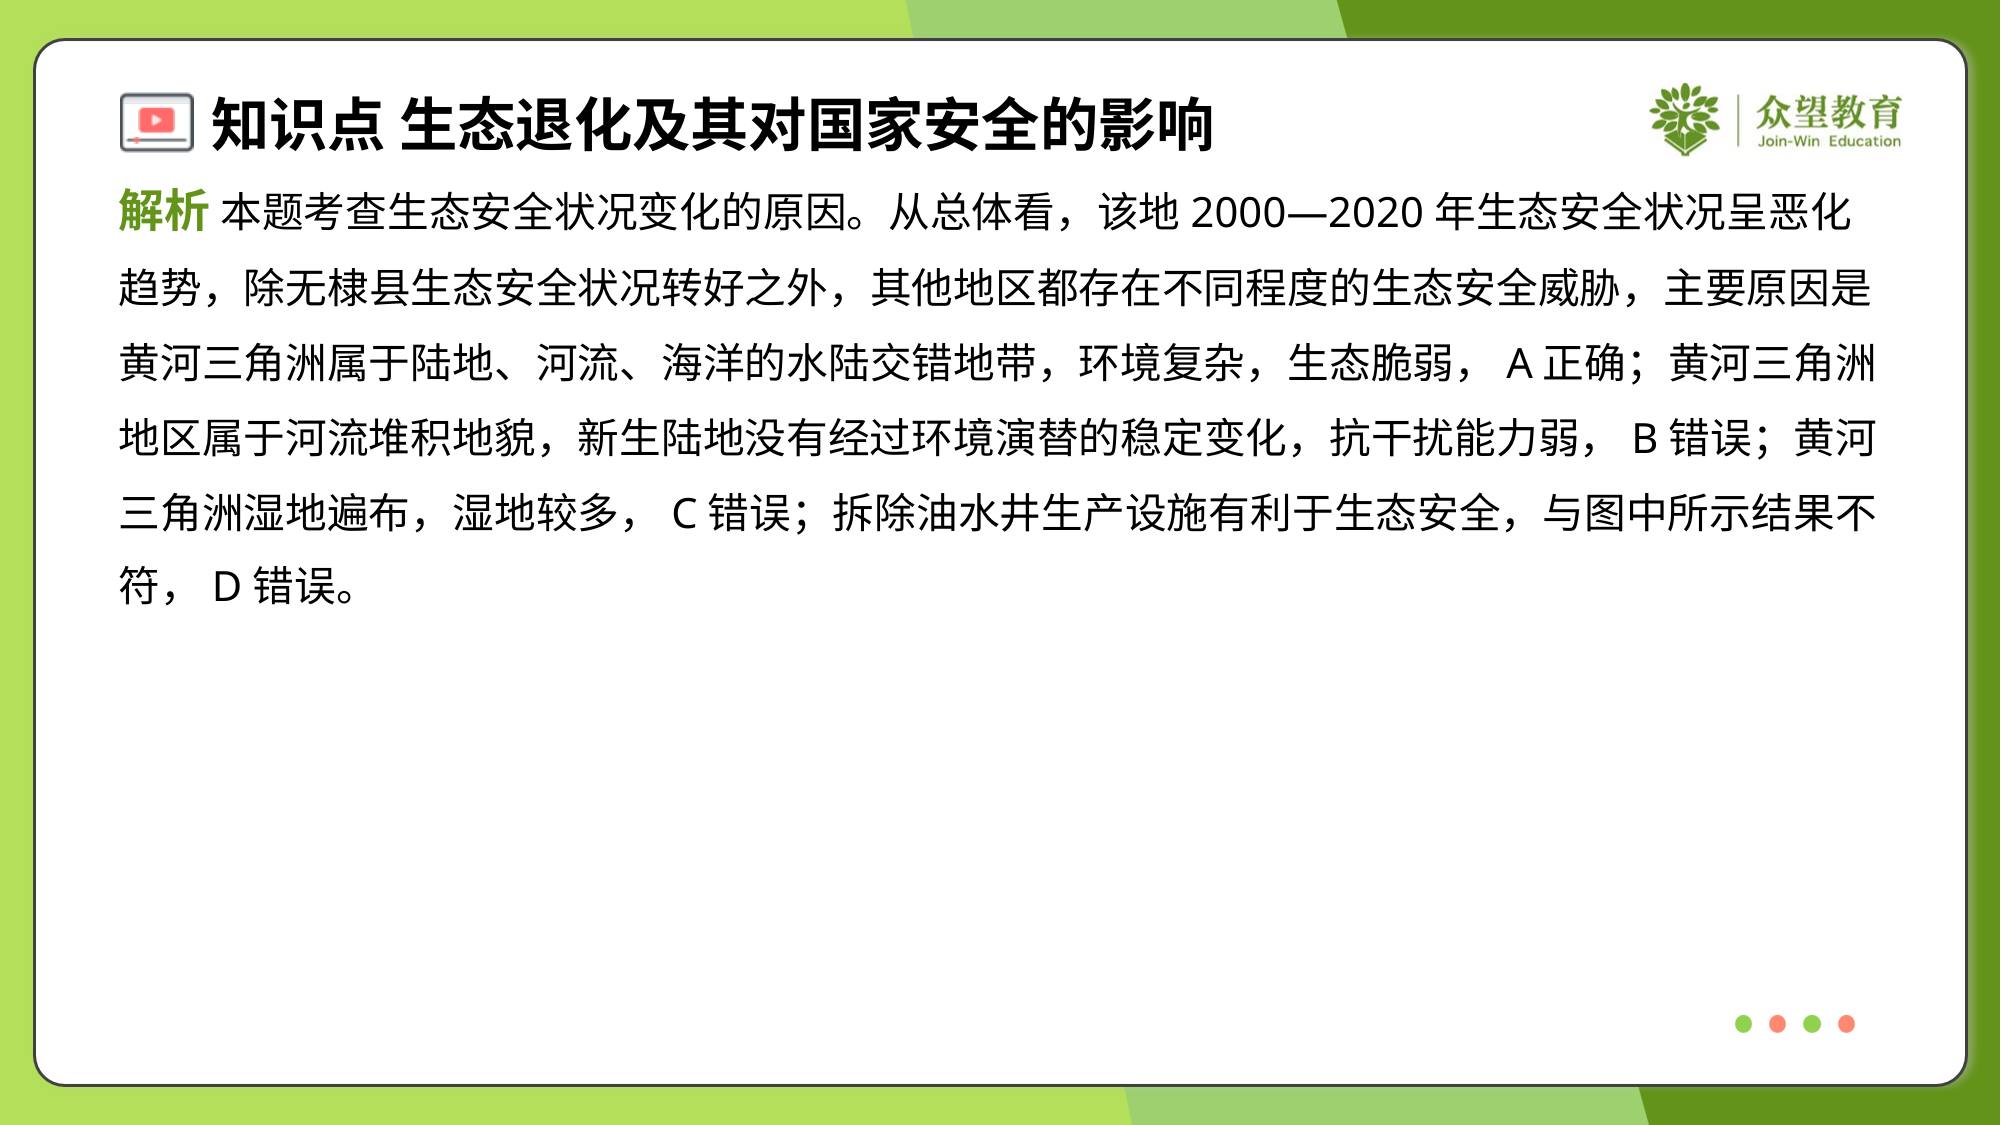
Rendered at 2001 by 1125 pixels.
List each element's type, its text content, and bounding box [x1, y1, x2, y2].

text_box 解析 本题考查生态安全状况变化的原因。从总体看，该地2000—2020年生态安全状况呈恶化 趋势，除无棣县生态安全状况转好之外，其他地区都存在不同程度的生态安全威胁，主要原因是 黄河三角洲属于陆地、河流、海洋的水陆交错地带，环境复杂，生态脆弱，A正确；黄河三角洲 地区属于河流堆积地貌，新生陆地没有经过环境演替的稳定变化，抗干扰能力弱，B错误；黄河 三角洲湿地遍布，湿地较多，C错误；拆除油水井生产设施有利于生态安全，与图中所示结果不 符，D错误。 [118, 159, 1883, 602]
picture [0, 0, 2000, 1125]
